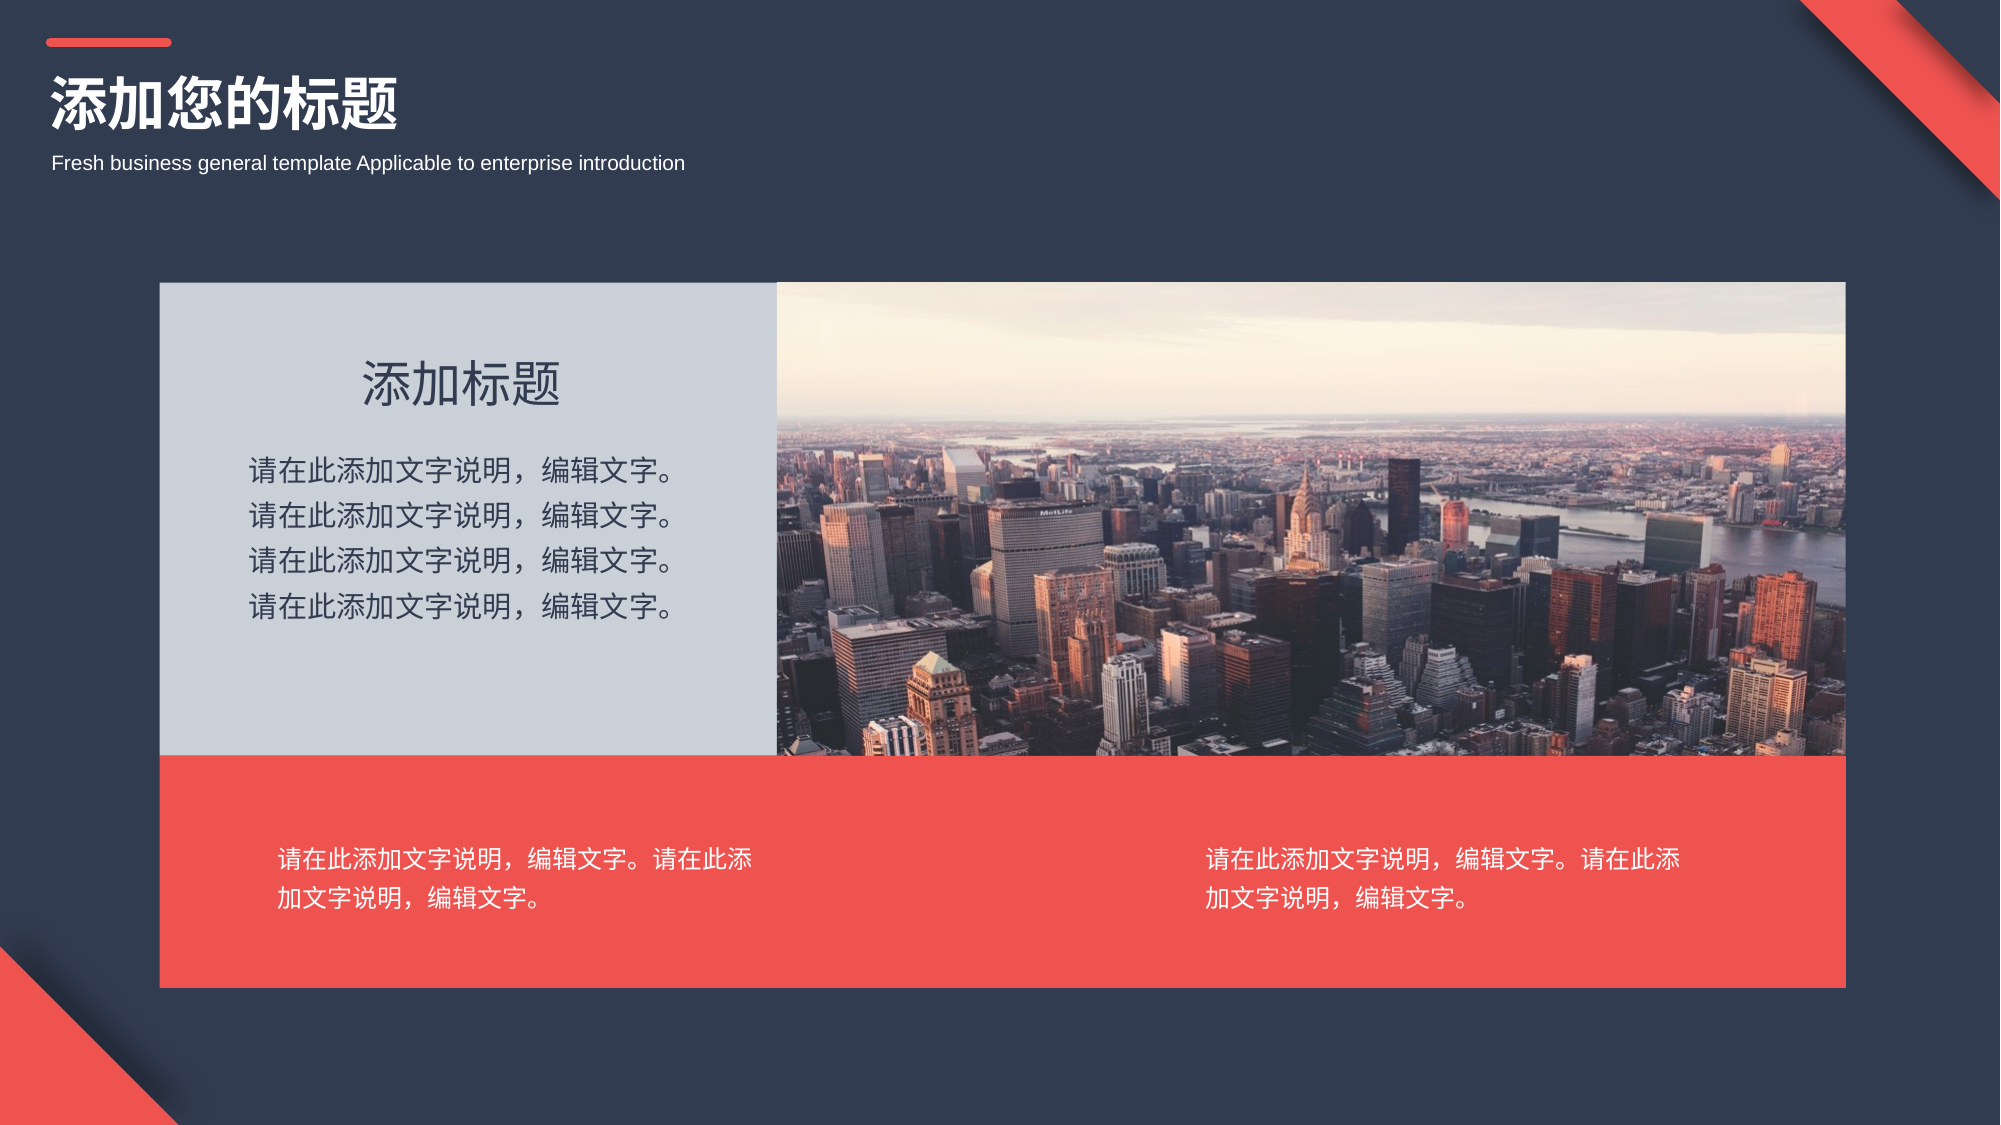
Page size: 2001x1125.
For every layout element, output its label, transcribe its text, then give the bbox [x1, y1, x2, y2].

text_box 请在此添加文字说明，编辑文字。请在此添加文字说明，编辑文字。 [262, 826, 777, 920]
text_box 添加您的标题 [34, 59, 414, 145]
text_box 请在此添加文字说明，编辑文字。请在此添加文字说明，编辑文字。请在此添加文字说明，编辑文字。请在此添加文字说明，编辑文字。 [230, 434, 706, 631]
text_box [159, 755, 1847, 989]
text_box 请在此添加文字说明，编辑文字。请在此添加文字说明，编辑文字。 [1190, 826, 1705, 920]
text_box [159, 282, 776, 755]
text_box [1894, 0, 2000, 106]
text_box [0, 944, 181, 1125]
text_box Fresh business general template Applicable to enterprise introduction [36, 142, 701, 182]
text_box [776, 282, 1847, 755]
text_box 添加标题 [347, 345, 590, 420]
text_box [1798, 0, 2000, 202]
